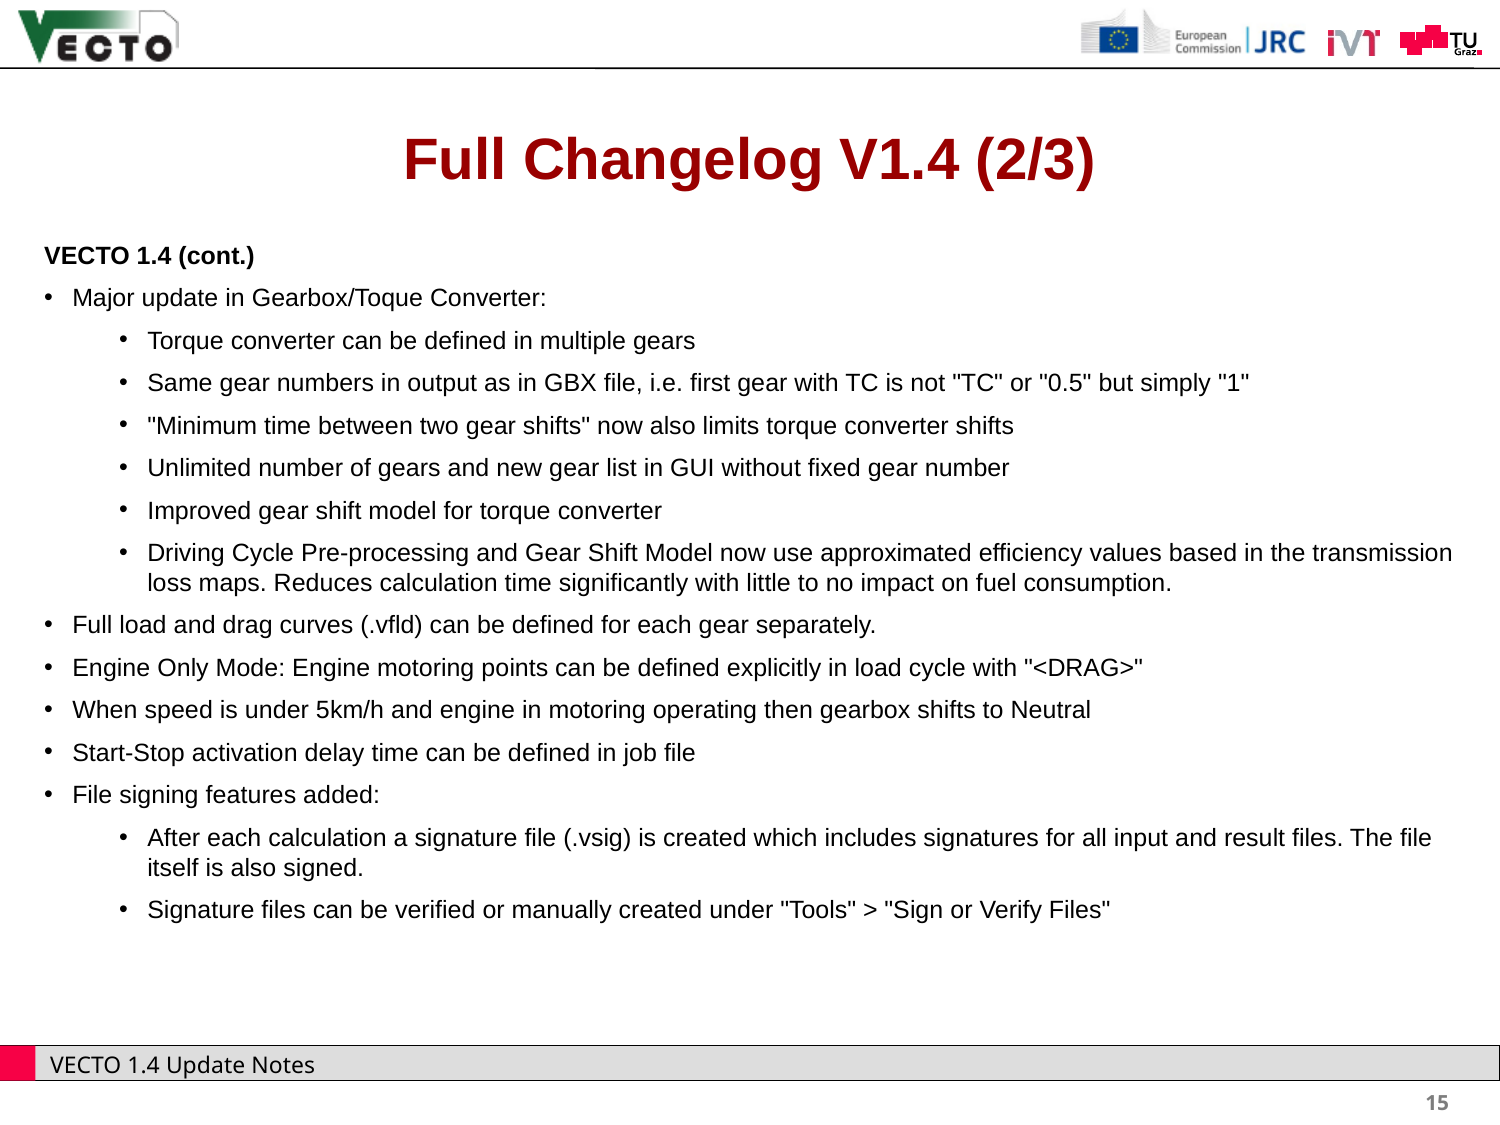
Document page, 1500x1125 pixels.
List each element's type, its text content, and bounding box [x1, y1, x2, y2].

picture [1080, 7, 1306, 54]
title Full Changelog V1.4 (2/3) [0, 127, 1500, 185]
picture [1328, 30, 1380, 56]
text_box VECTO 1.4 (cont.) Major update in Gearbox/Toque Converter: Torque converter can be defined in multiple gears Same gear numbers in output as in GBX file, i.e. first gear with TC is not "TC" or "0.5" but simply "1" "Minimum time between two gear shifts" now also limits torque converter shifts Unlimited number of gears and new gear list in GUI without fixed gear number Improved gear shift model for torque converter Driving Cycle Pre-processing and Gear Shift Model now use approximated efficiency values based in the transmission loss maps. Reduces calculation time significantly with little to no impact on fuel consumption. Full load and drag curves (.vfld) can be defined for each gear separately. Engine Only Mode: Engine motoring points can be defined explicitly in load cycle with "<DRAG>" When speed is under 5km/h and engine in motoring operating then gearbox shifts to Neutral Start-Stop activation delay time can be defined in job file File signing features added: After each calculation a signature file (.vsig) is created which includes signatures for all input and result files. The file itself is also signed. Signature files can be verified or manually created under "Tools" > "Sign or Verify Files" [29, 232, 1471, 932]
picture [17, 9, 179, 65]
